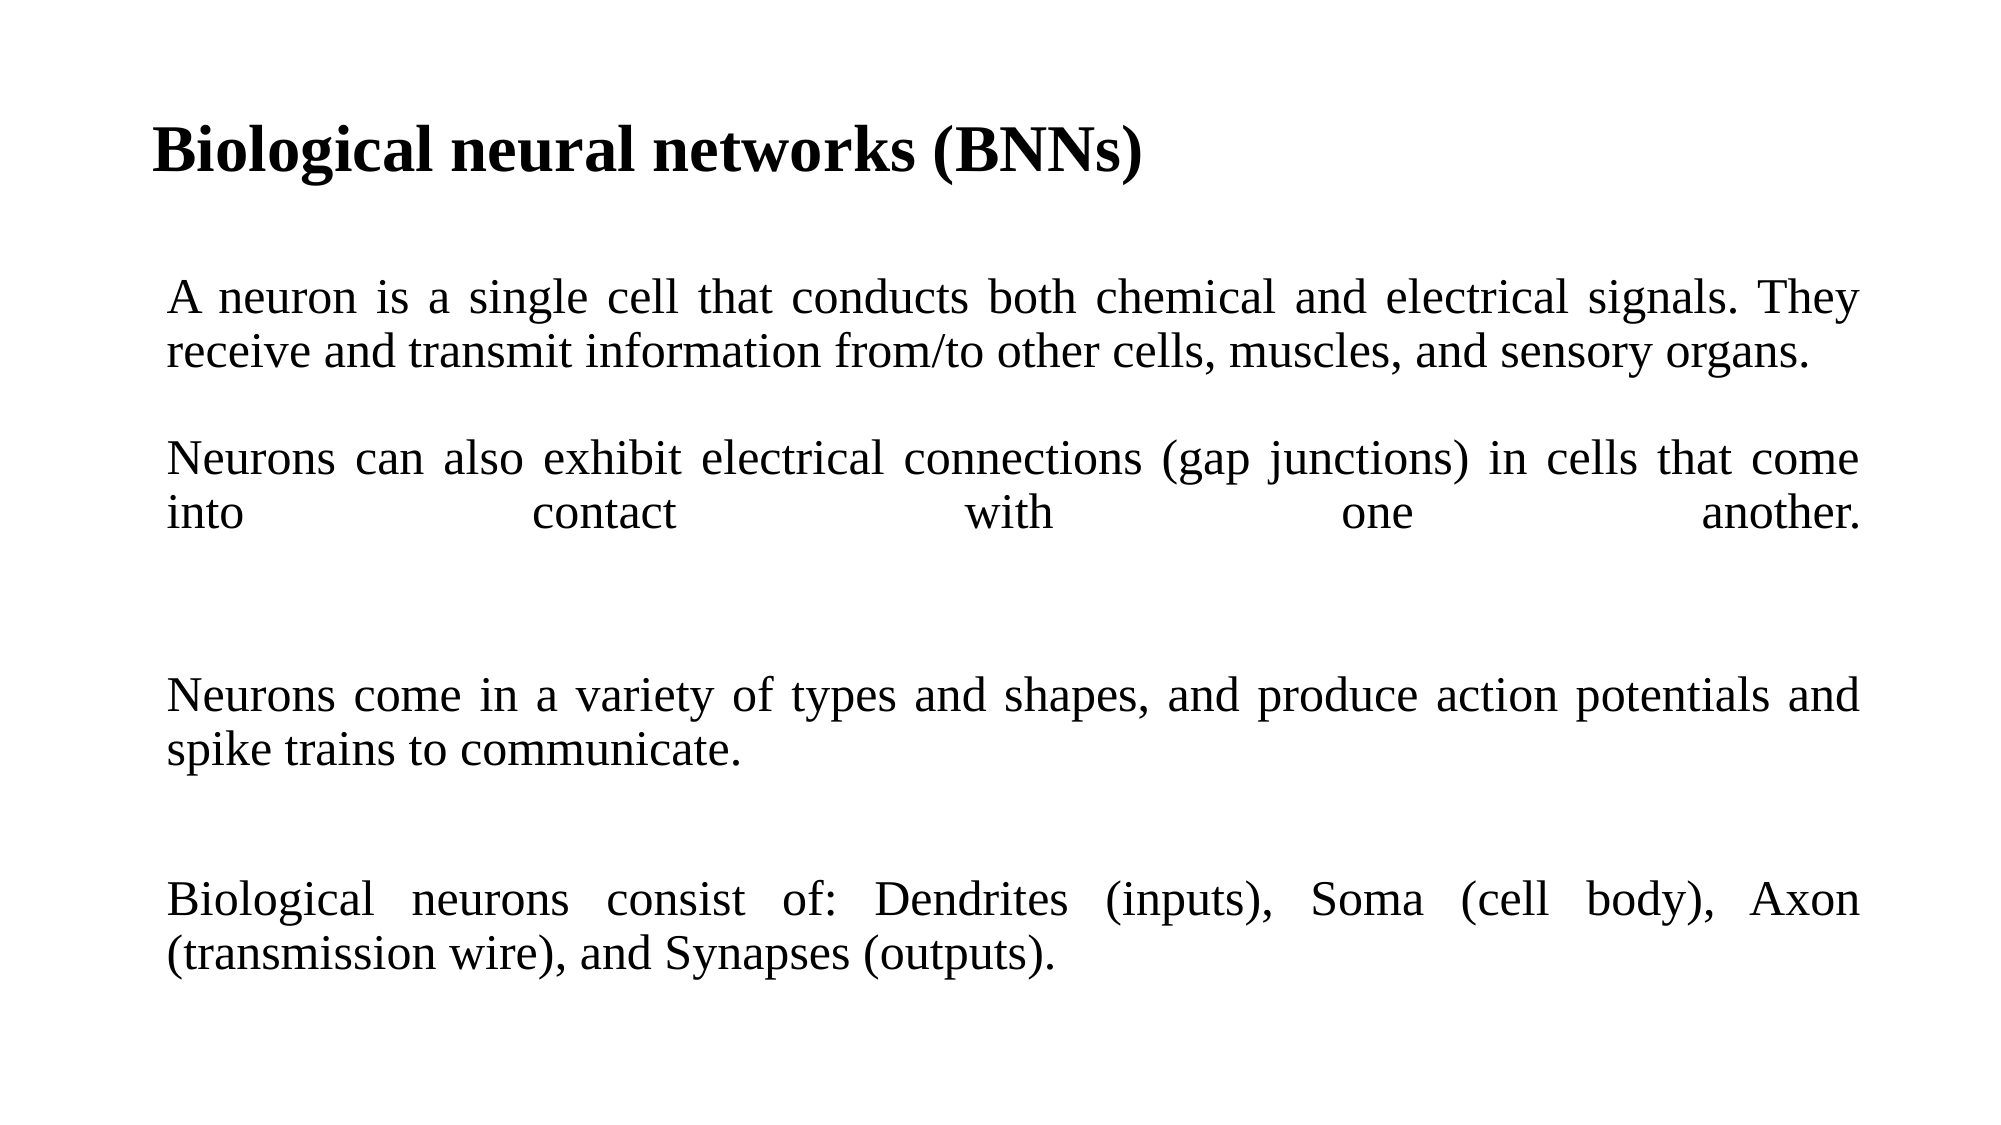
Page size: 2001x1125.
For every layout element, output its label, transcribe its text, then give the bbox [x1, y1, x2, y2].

list A neuron is a single cell that conducts both chemical and electrical signals. They receive and transmit information from/to other cells, muscles, and sensory organs. Neurons can also exhibit electrical connections (gap junctions) in cells that come into contact with one another. Neurons come in a variety of types and shapes, and produce action potentials and spike trains to communicate. Biological neurons consist of: Dendrites (inputs), Soma (cell body), Axon (transmission wire), and Synapses (outputs). [151, 262, 1877, 1021]
title Biological neural networks (BNNs) [137, 84, 1863, 215]
